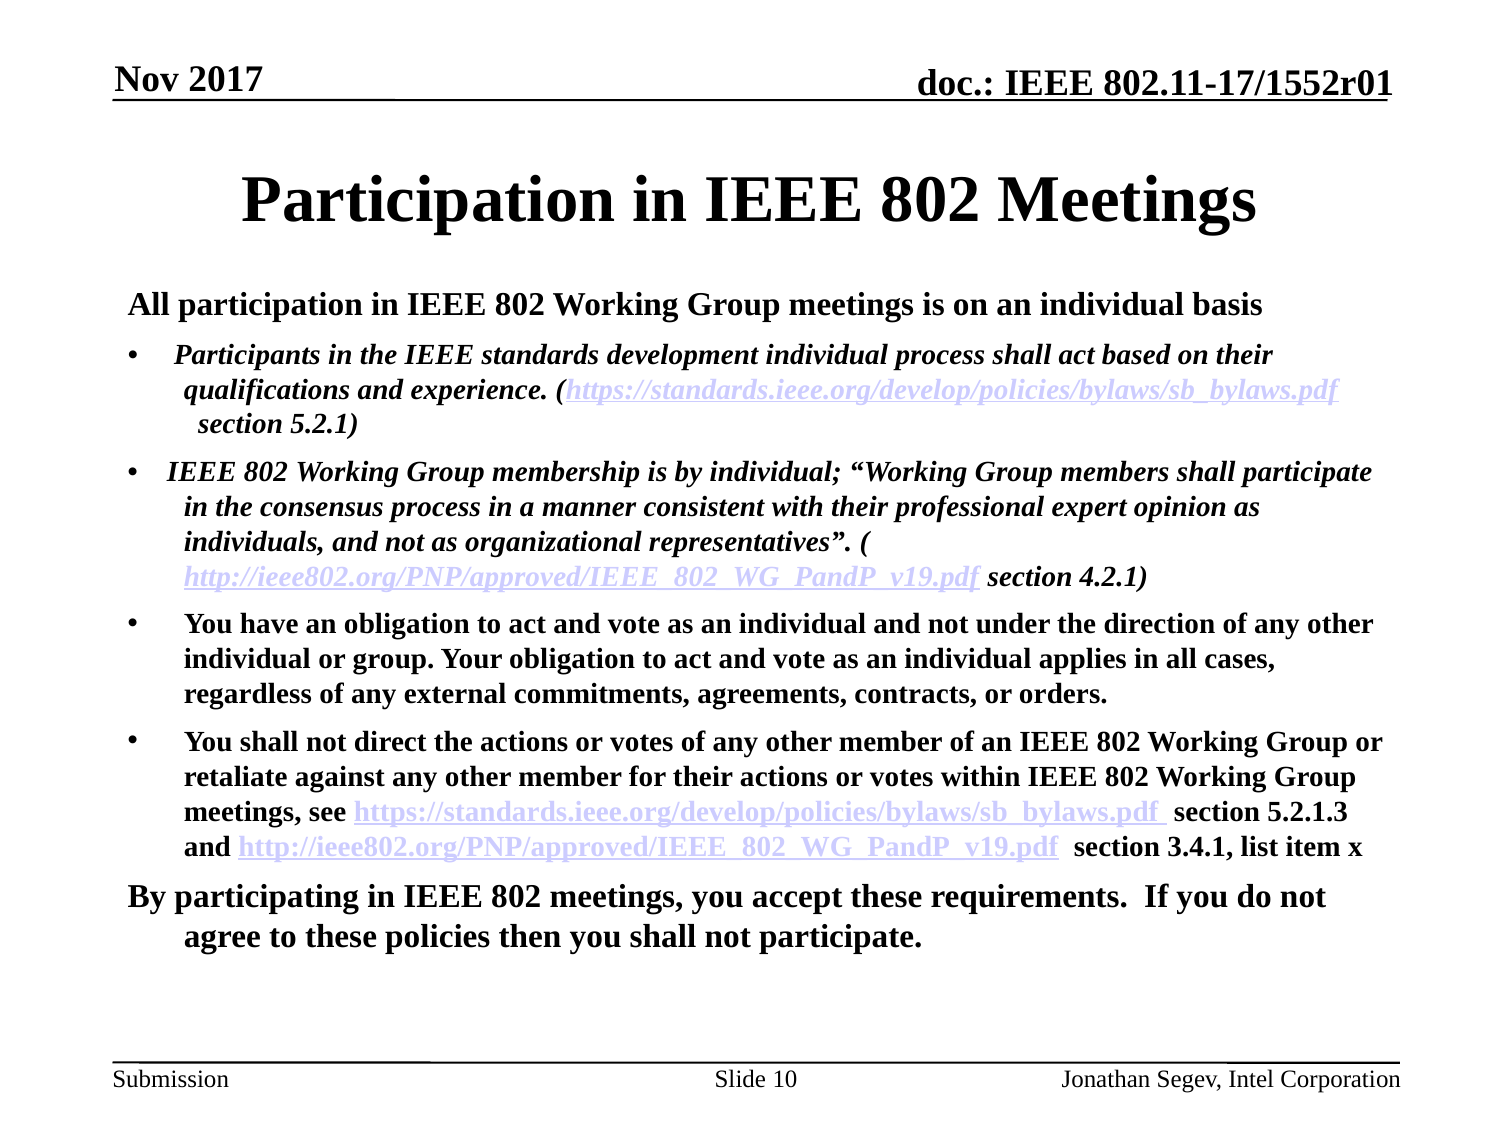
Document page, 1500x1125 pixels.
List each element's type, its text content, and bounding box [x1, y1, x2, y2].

slide_number Slide 10 [712, 1061, 800, 1123]
footer Jonathan Segev, Intel Corporation [878, 1061, 1402, 1093]
title Participation in IEEE 802 Meetings [112, 99, 1388, 291]
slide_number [114, 54, 423, 99]
text_box All participation in IEEE 802 Working Group meetings is on an individual basis • Participants in the IEEE standards development individual process shall act based on their qualifications and experience. (https://standards.ieee.org/develop/policies/bylaws/sb_bylaws.pdf section 5.2.1) • IEEE 802 Working Group membership is by individual; “Working Group members shall participate in the consensus process in a manner consistent with their professional expert opinion as individuals, and not as organizational representatives”. (http://ieee802.org/PNP/approved/IEEE_802_WG_PandP_v19.pdf section 4.2.1) You have an obligation to act and vote as an individual and not under the direction of any other individual or group. Your obligation to act and vote as an individual applies in all cases, regardless of any external commitments, agreements, contracts, or orders. You shall not direct the actions or votes of any other member of an IEEE 802 Working Group or retaliate against any other member for their actions or votes within IEEE 802 Working Group meetings, see https://standards.ieee.org/develop/policies/bylaws/sb_bylaws.pdf section 5.2.1.3 and http://ieee802.org/PNP/approved/IEEE_802_WG_PandP_v19.pdf section 3.4.1, list item x By participating in IEEE 802 meetings, you accept these requirements. If you do not agree to these policies then you shall not participate. [112, 274, 1400, 1013]
